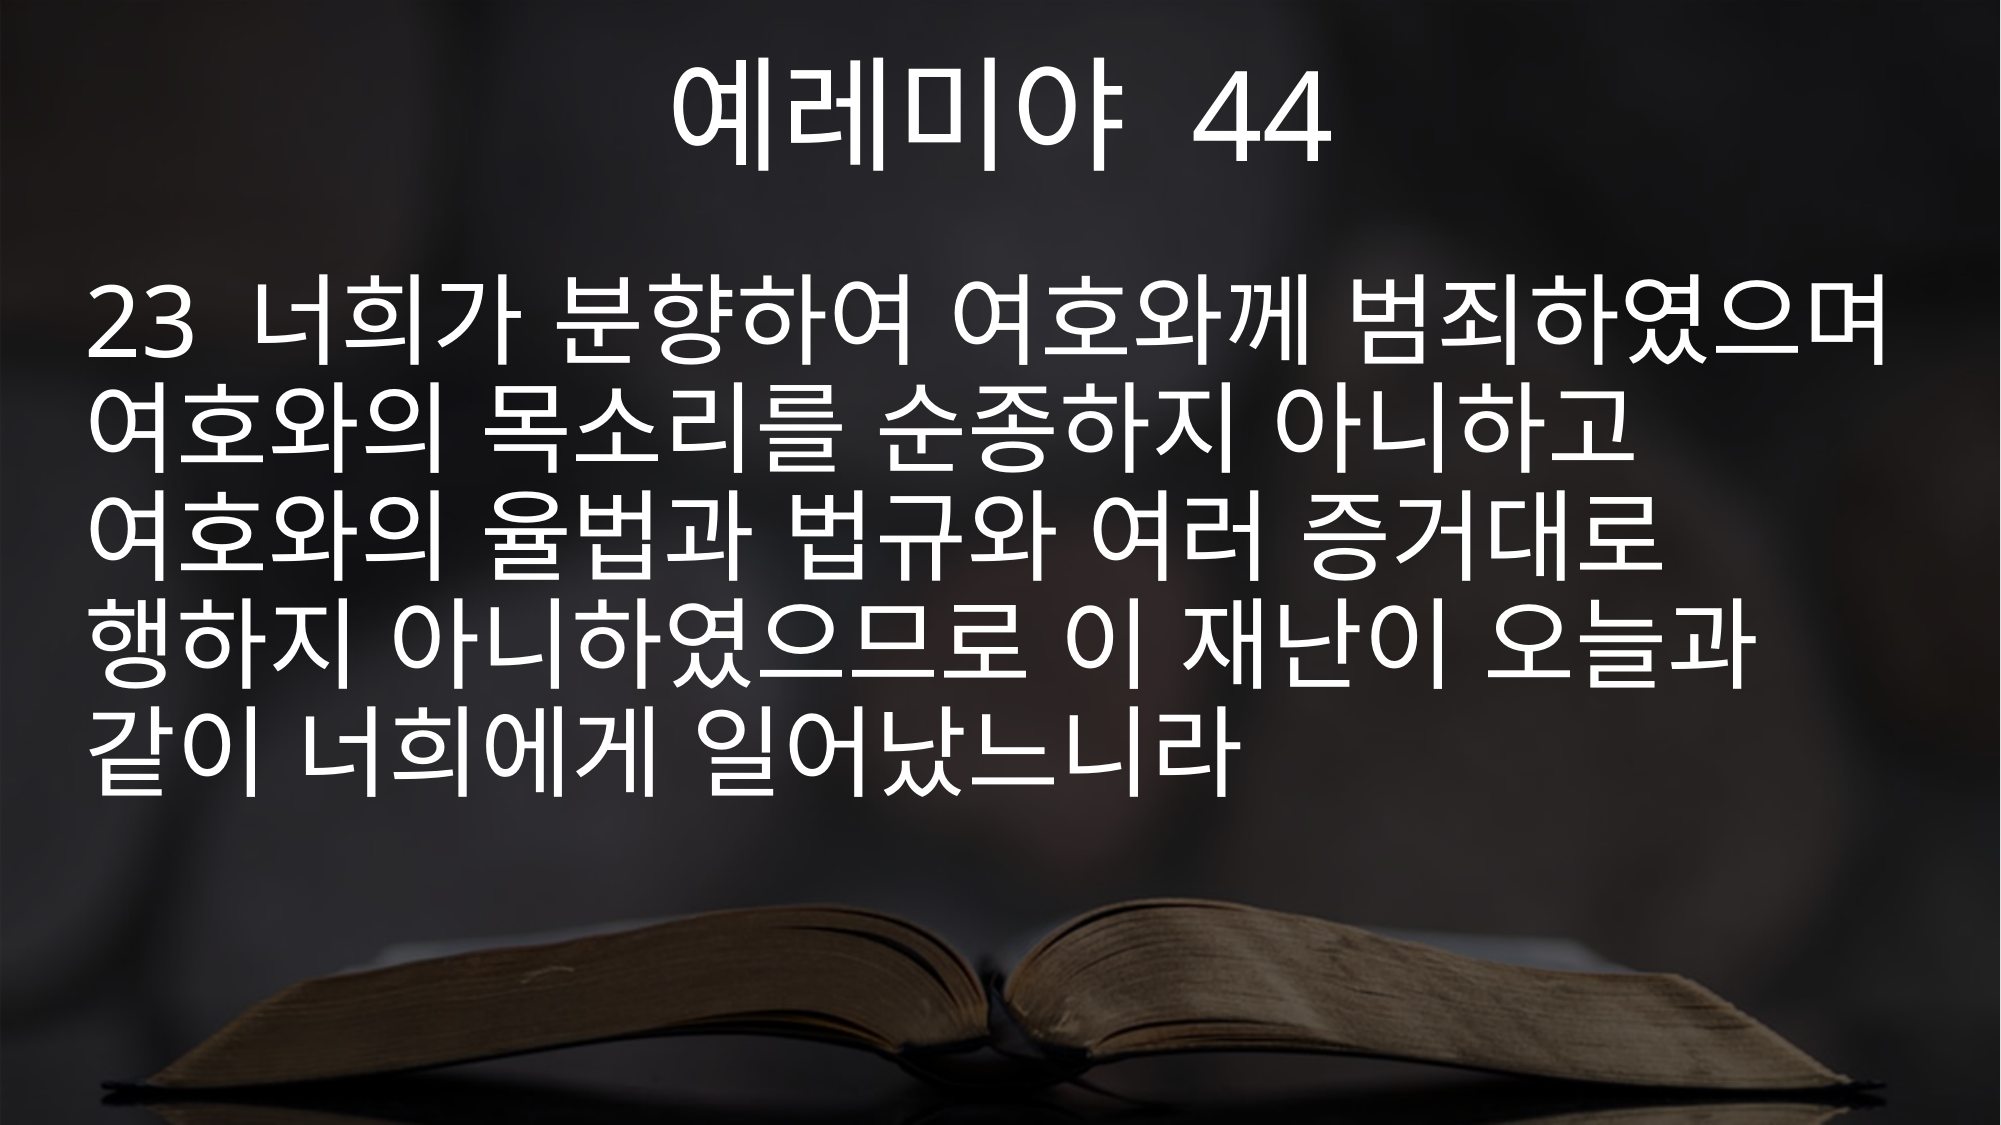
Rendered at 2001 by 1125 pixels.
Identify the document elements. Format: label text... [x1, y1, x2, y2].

list 23 너희가 분향하여 여호와께 범죄하였으며 여호와의 목소리를 순종하지 아니하고 여호와의 율법과 법규와 여러 증거대로 행하지 아니하였으므로 이 재난이 오늘과 같이 너희에게 일어났느니라 [69, 263, 1953, 423]
picture [0, 0, 2001, 1125]
footer 예레미야 44 [0, 32, 2000, 192]
